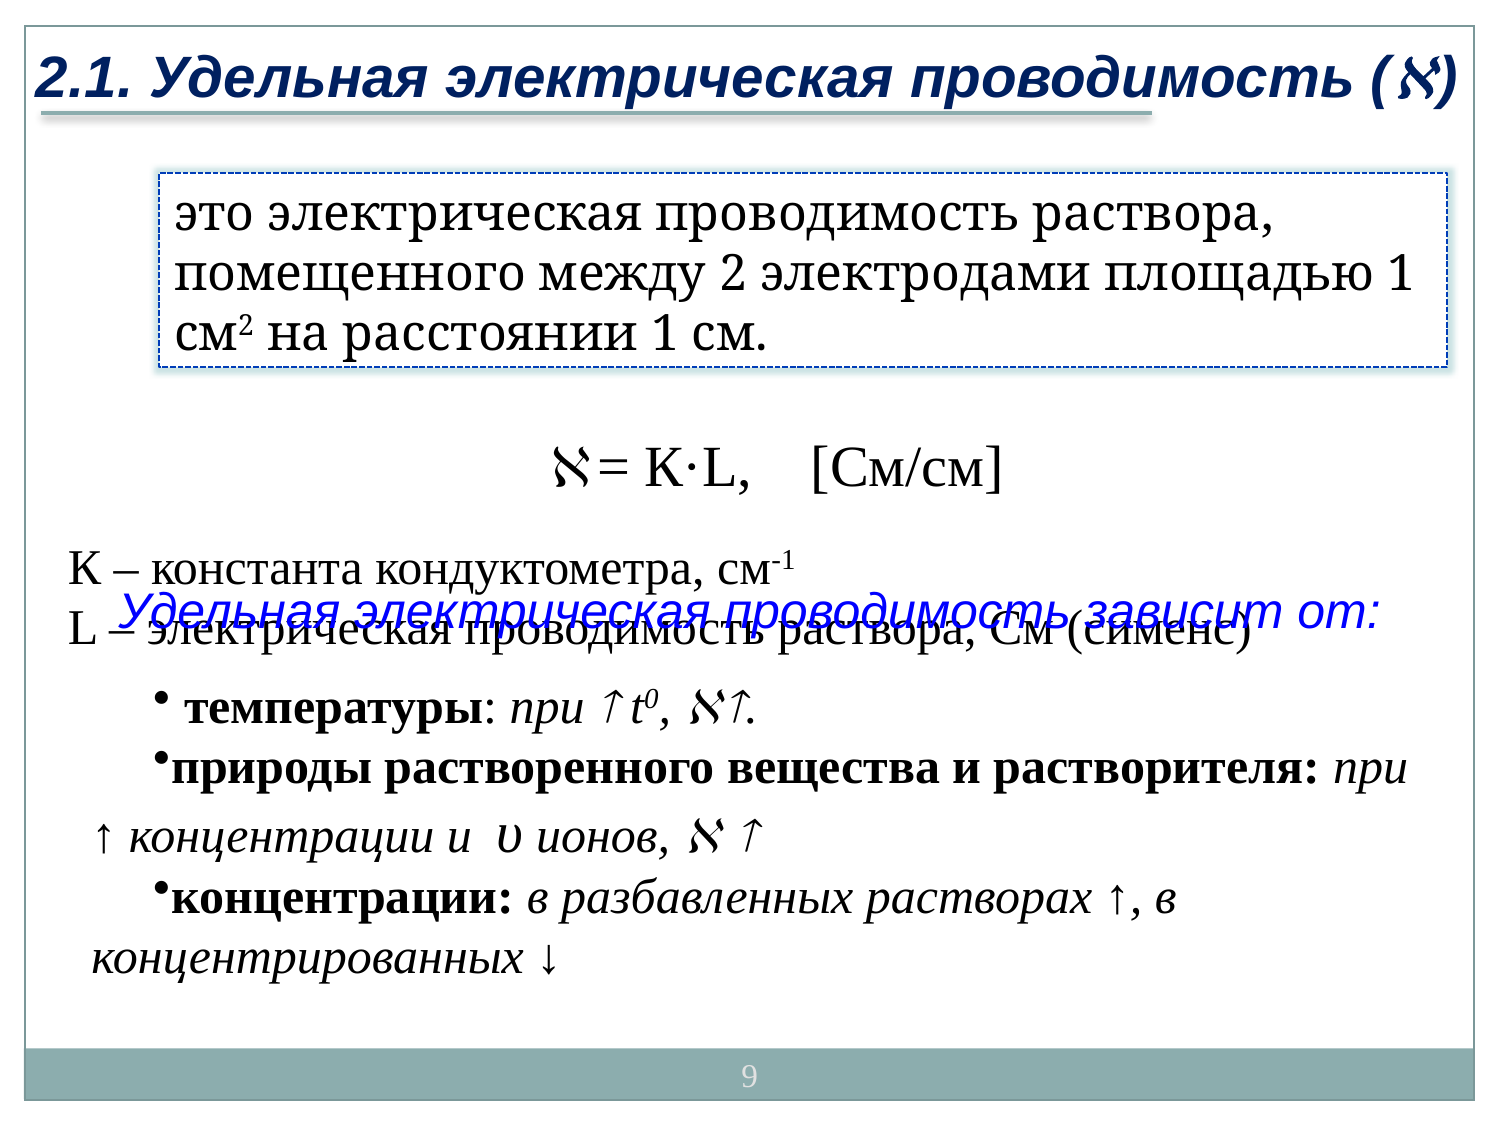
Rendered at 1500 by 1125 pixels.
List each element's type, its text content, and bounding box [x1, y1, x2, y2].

text_box это электрическая проводимость раствора, помещенного между 2 электродами площадью 1 см2 на расстоянии 1 см. [158, 172, 1448, 368]
text_box = К·L, [Cм/см] [501, 421, 1051, 506]
slide_number 9 [699, 1037, 800, 1110]
text_box 2.1. Удельная электрическая проводимость () [20, 31, 1474, 117]
text_box Удельная электрическая проводимость зависит от: температуры: при  t0, . природы растворенного вещества и растворителя: при ↑ концентрации и υ ионов,   концентрации: в разбавленных растворах ↑, в концентрированных ↓ [41, 571, 1459, 992]
text_box К – константа кондуктометра, см-1 L – электрическая проводимость раствора, См (сименс) [53, 527, 1436, 571]
